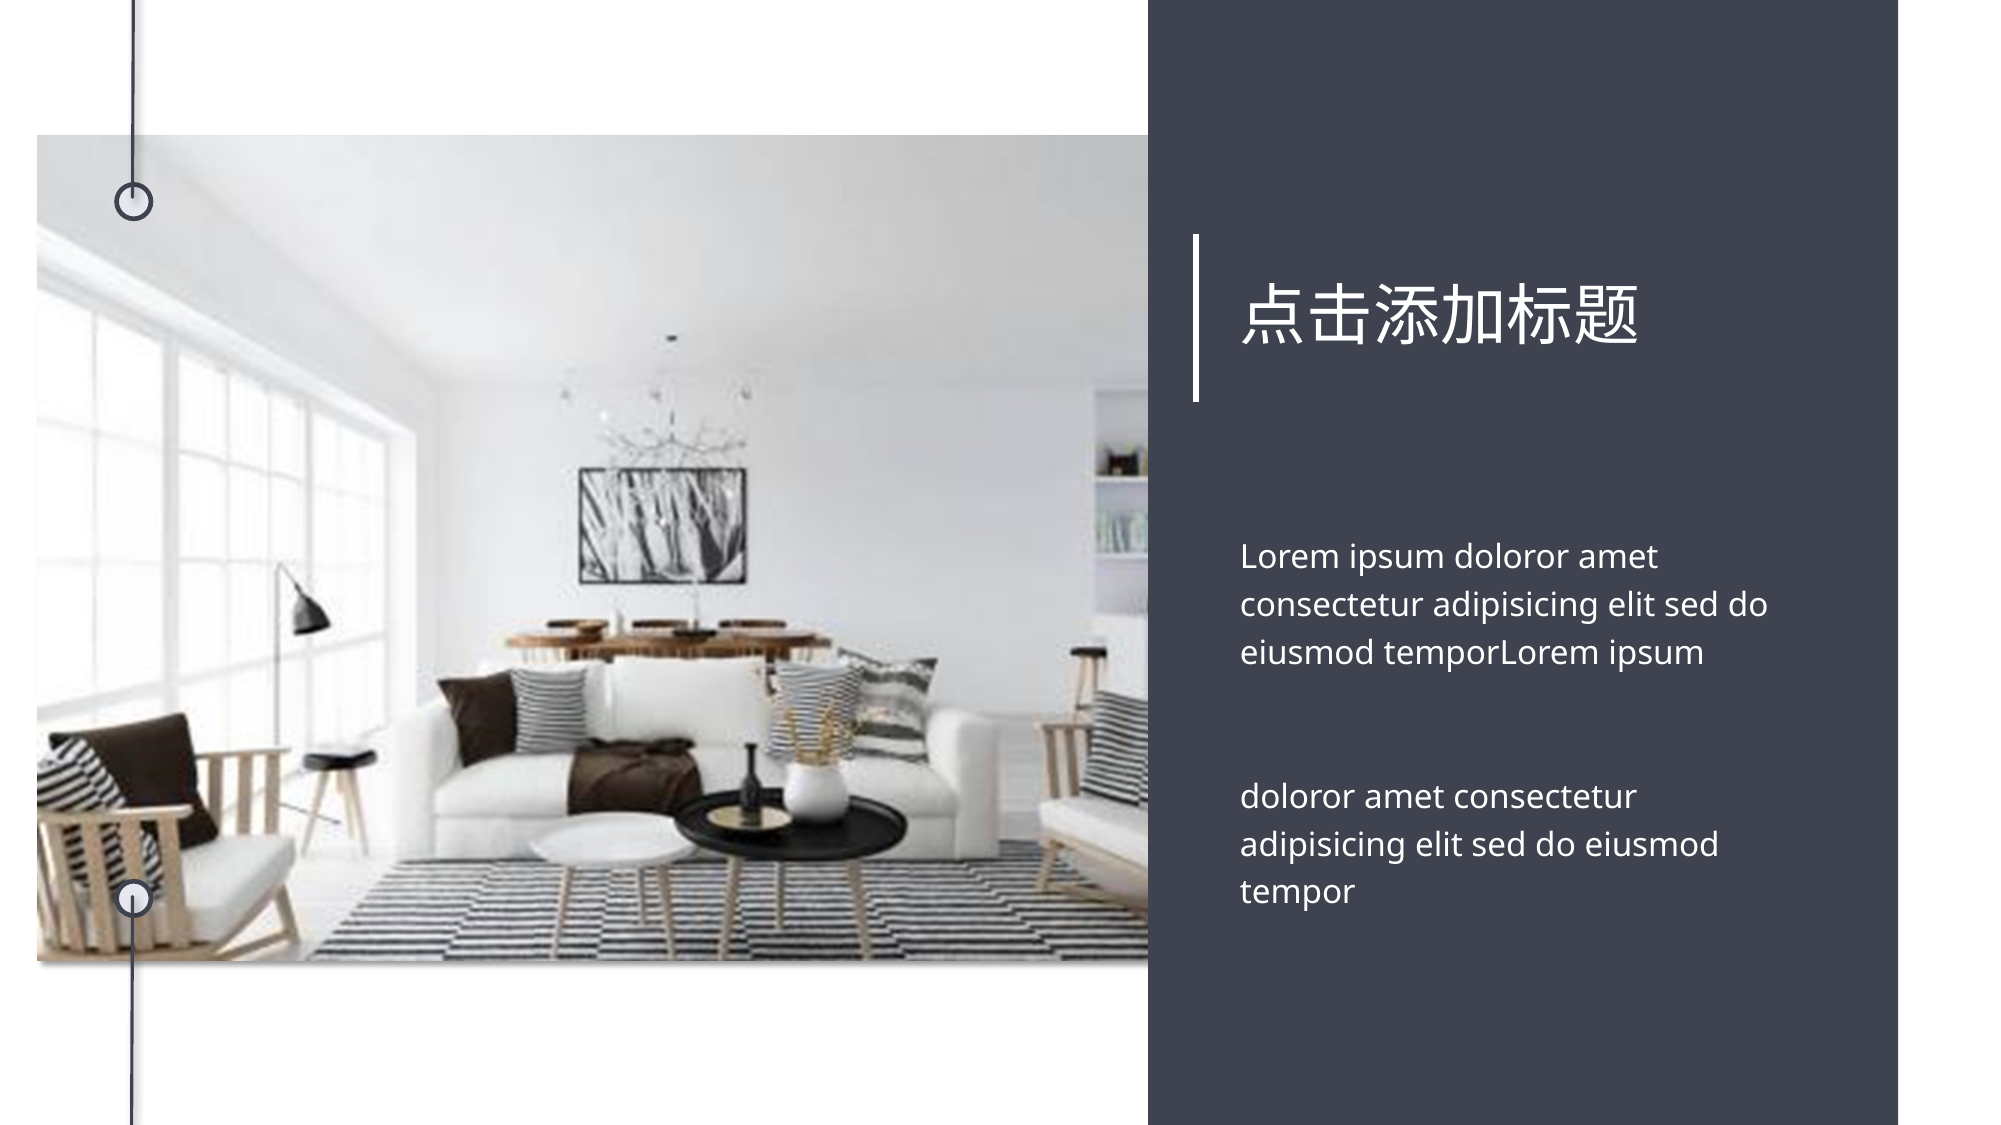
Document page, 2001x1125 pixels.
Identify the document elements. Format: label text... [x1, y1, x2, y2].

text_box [33, 131, 1309, 975]
text_box [1147, 0, 1899, 1125]
text_box 点击添加标题 [1309, 265, 1780, 360]
text_box Lorem ipsum doloror amet consectetur adipisicing elit sed do eiusmod temporLorem ipsum doloror amet consectetur adipisicing elit sed do eiusmod tempor [1309, 520, 1821, 966]
